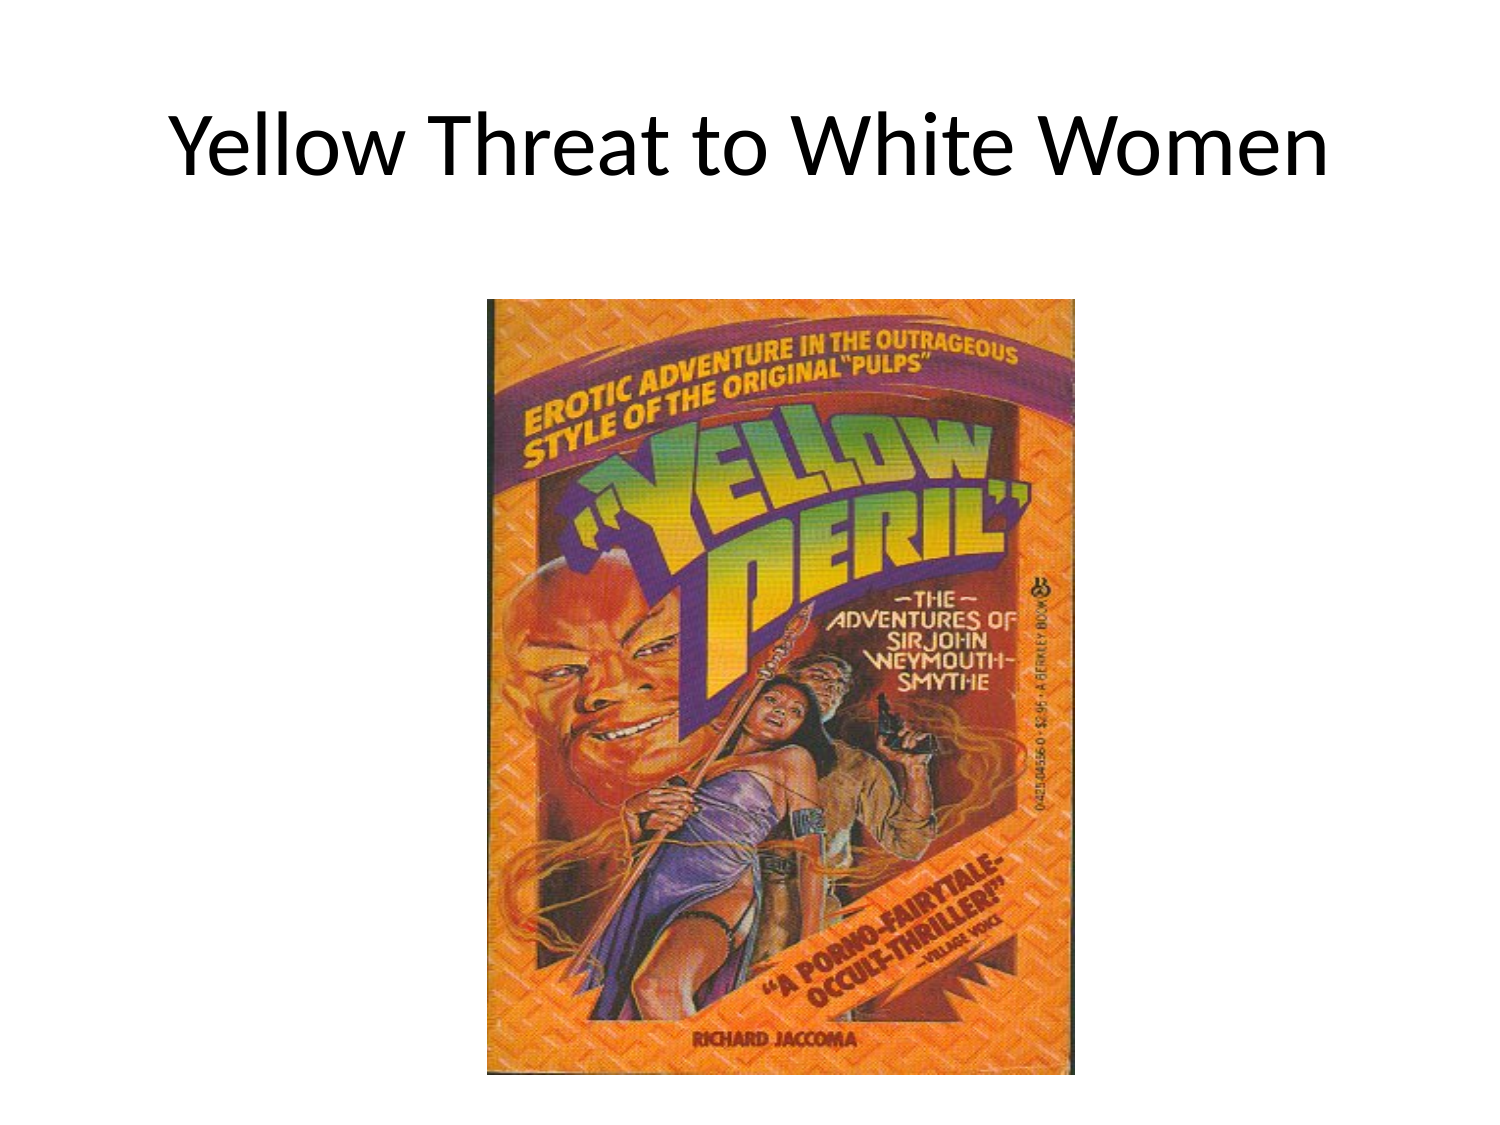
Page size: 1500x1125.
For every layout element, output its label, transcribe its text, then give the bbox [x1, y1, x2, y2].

title Yellow Threat to White Women [75, 45, 1425, 233]
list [487, 299, 1076, 1076]
